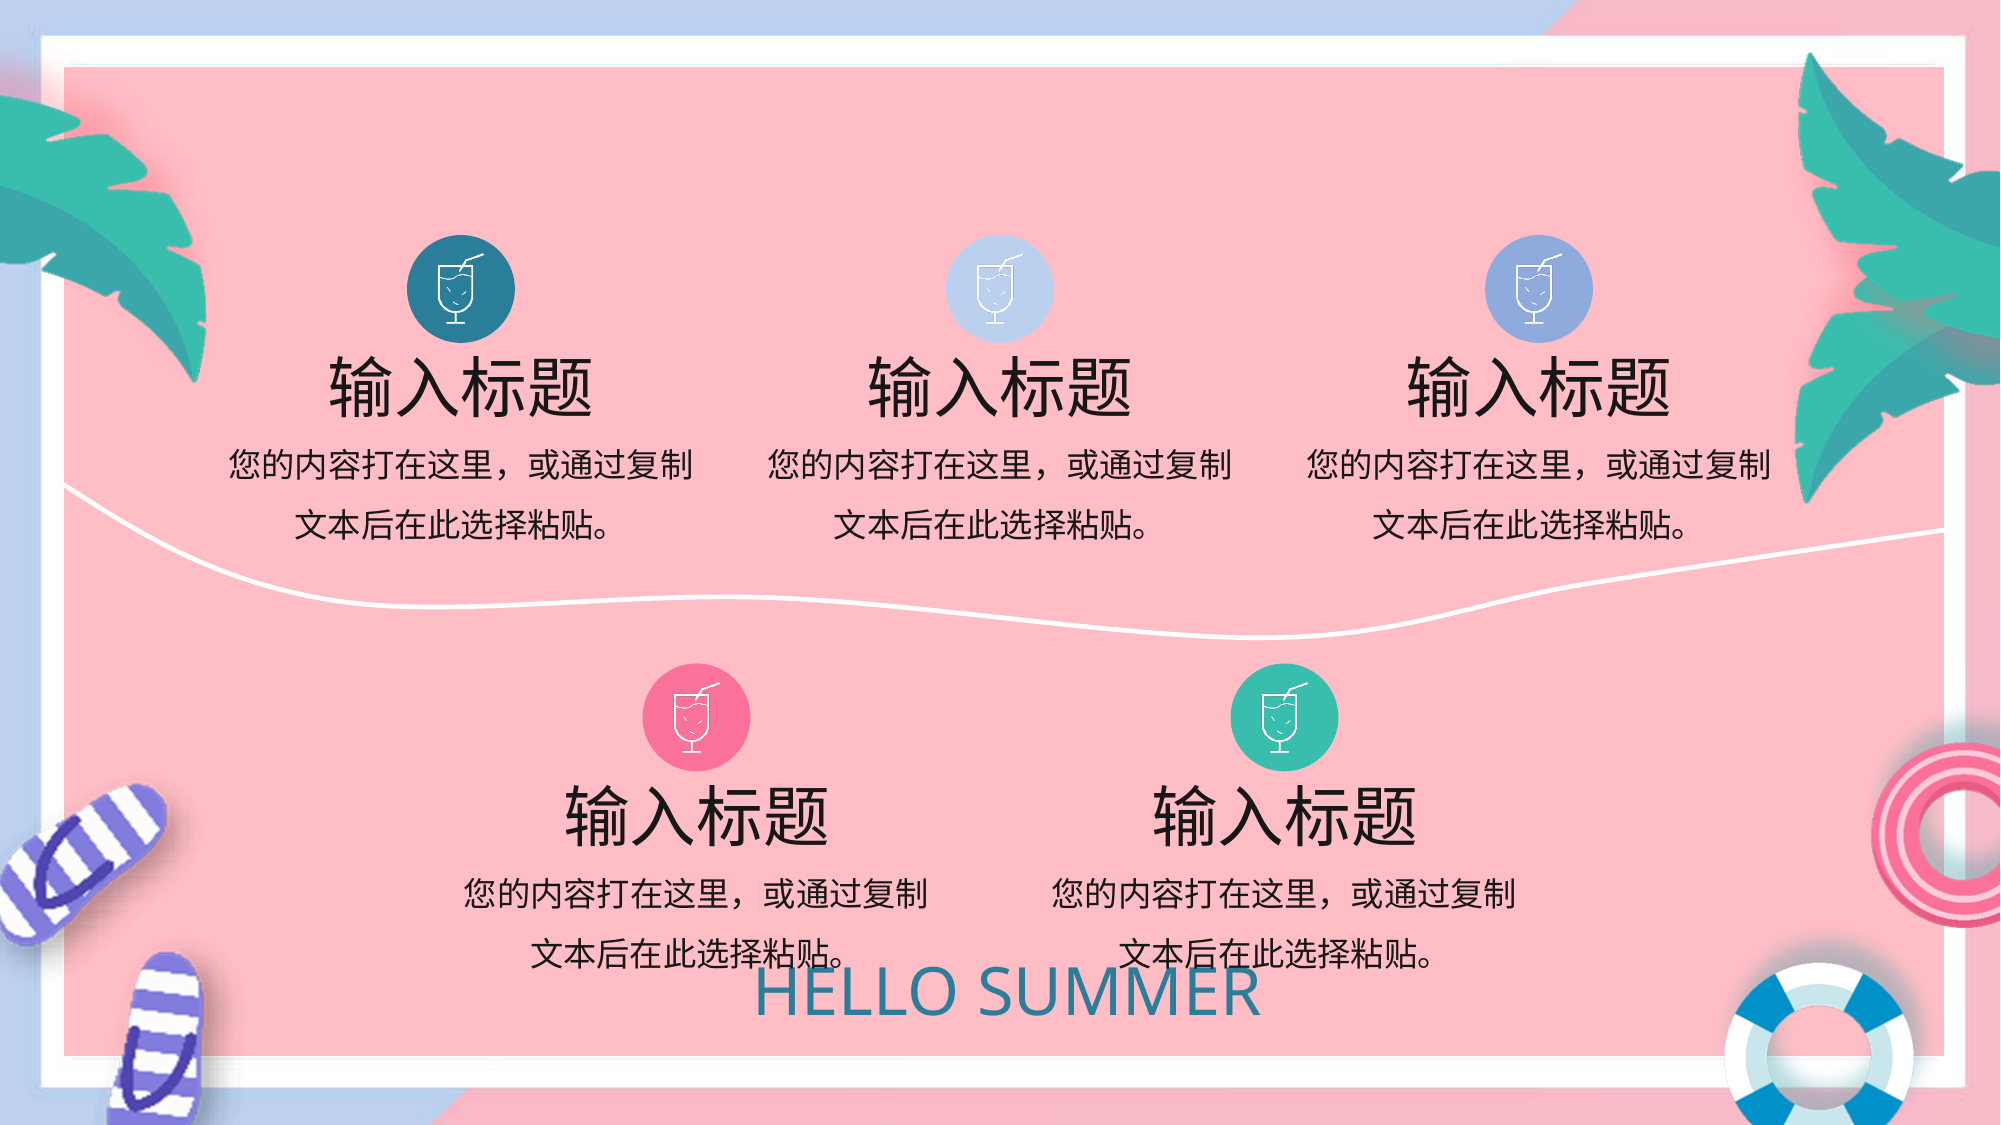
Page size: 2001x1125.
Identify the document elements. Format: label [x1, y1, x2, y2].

picture [0, 722, 434, 1125]
text_box [1029, 663, 1540, 983]
picture [0, 0, 350, 456]
picture [1650, 0, 2000, 578]
text_box [206, 235, 716, 554]
text_box [745, 235, 1255, 554]
text_box [441, 663, 952, 983]
text_box [1284, 235, 1794, 554]
picture [1675, 687, 2000, 1125]
text_box [0, 0, 2000, 1125]
